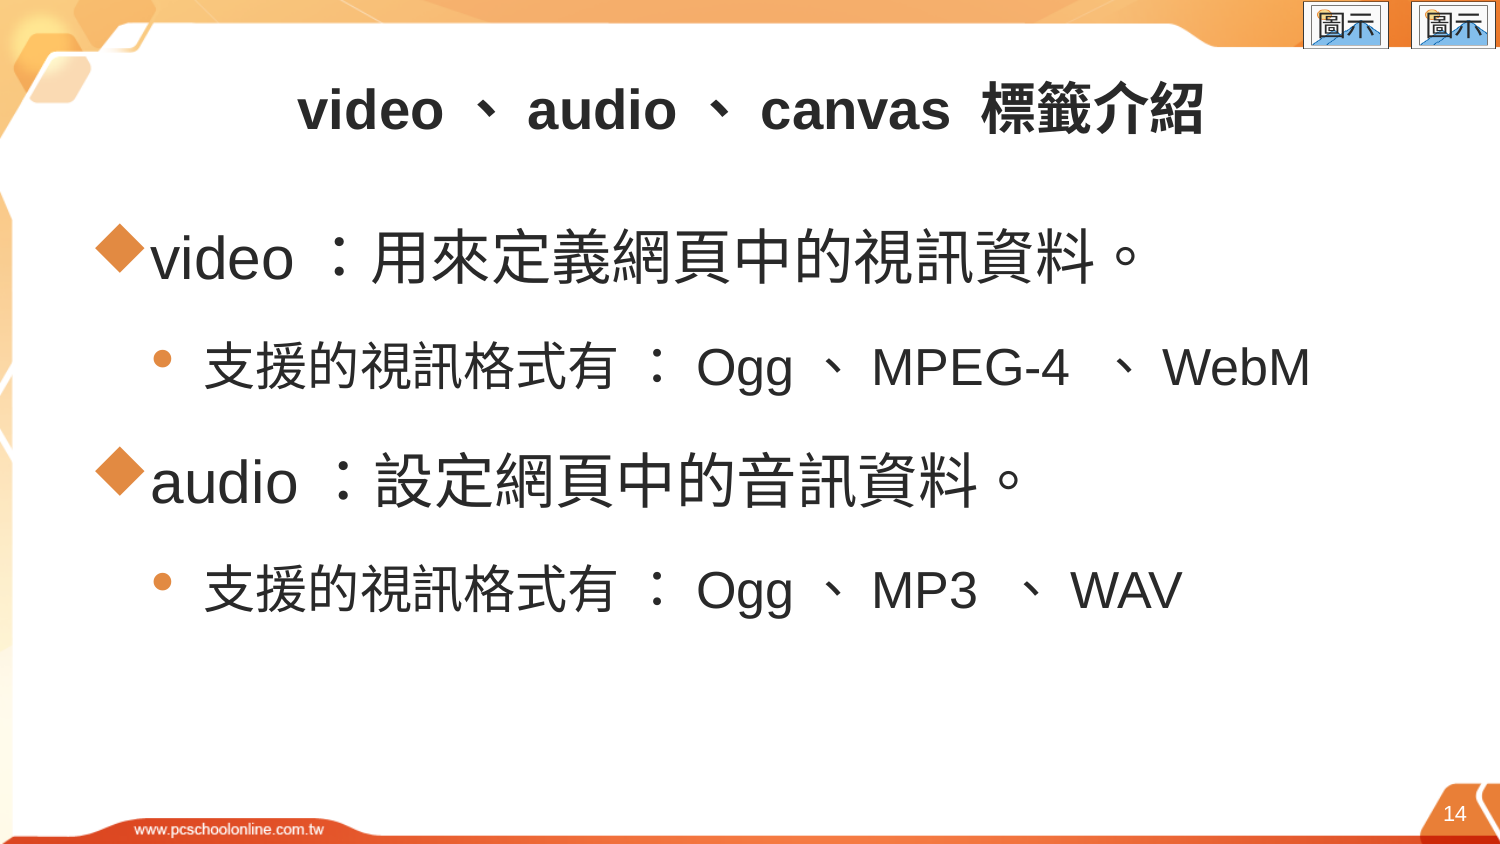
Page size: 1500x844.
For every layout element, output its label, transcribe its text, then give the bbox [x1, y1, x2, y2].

title video、audio、canvas 標籤介紹 [76, 67, 1427, 184]
list video：用來定義網頁中的視訊資料。 支援的視訊格式有 ：Ogg、MPEG-4 、WebM audio：設定網頁中的音訊資料。 支援的視訊格式有 ：Ogg、MP3 、WAV [75, 175, 1471, 812]
picture [0, 0, 1500, 844]
slide_number 14 [1422, 790, 1488, 836]
